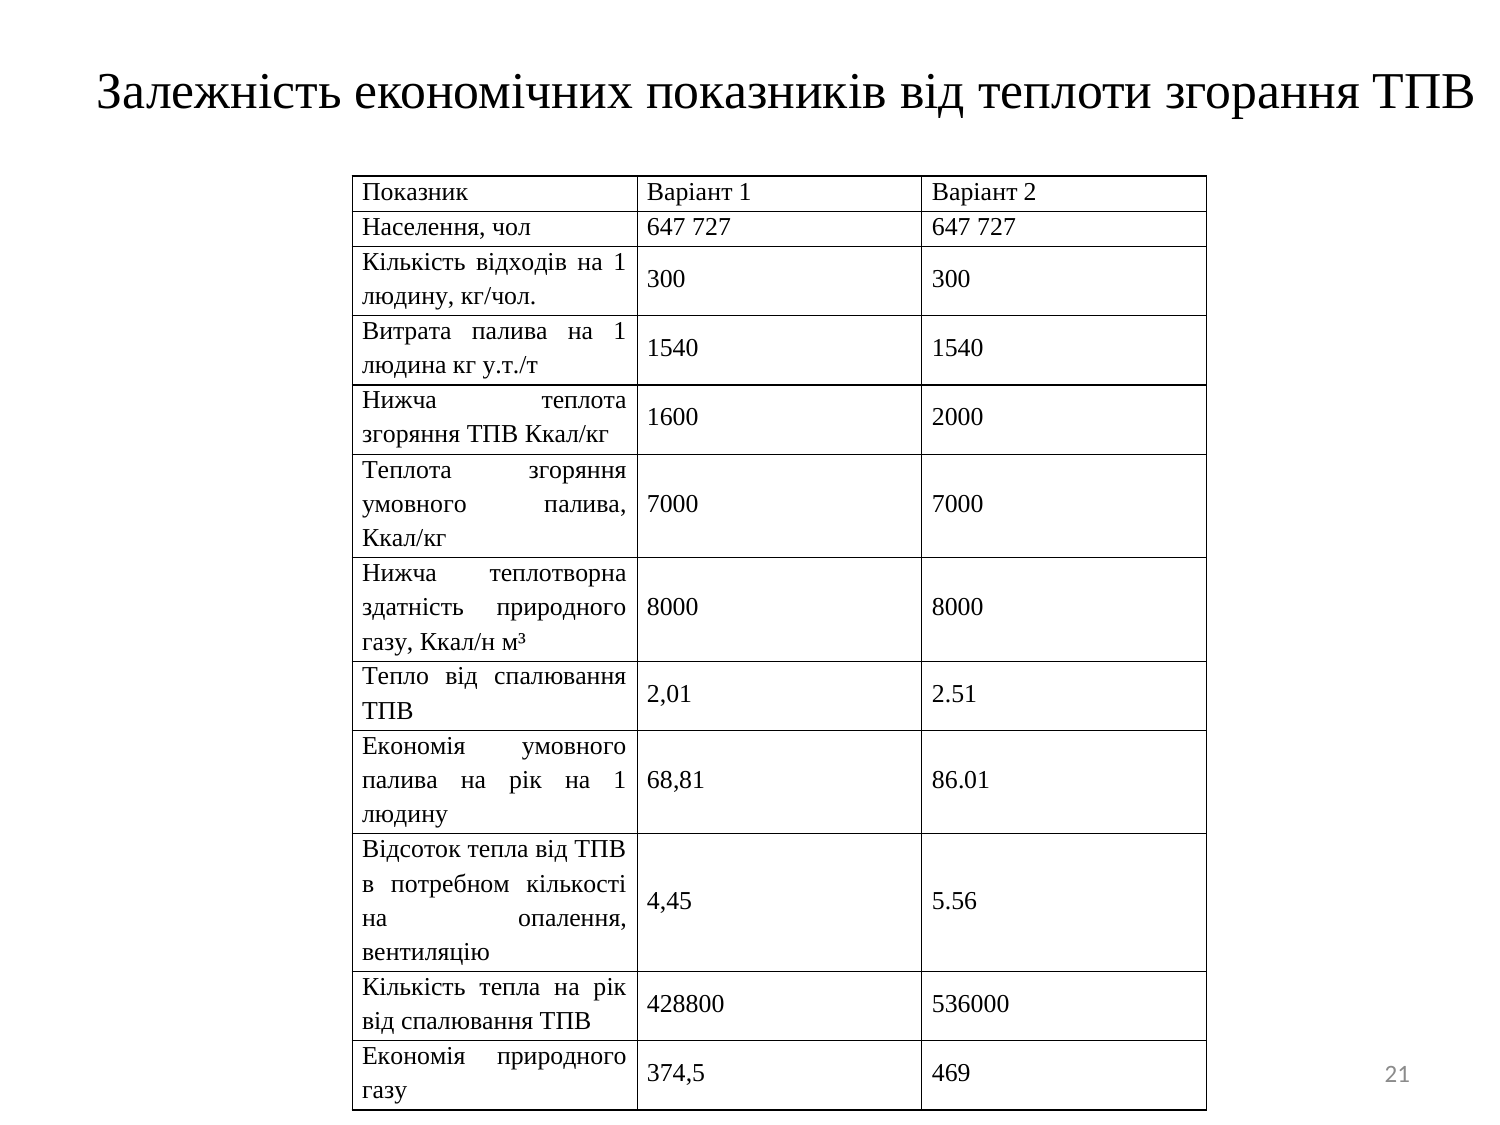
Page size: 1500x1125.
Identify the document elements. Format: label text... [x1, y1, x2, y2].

slide_number 21 [1228, 1042, 1425, 1103]
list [336, 175, 1223, 1125]
title Залежність економічних показників від теплоти згорання ТПВ [75, 19, 1500, 233]
